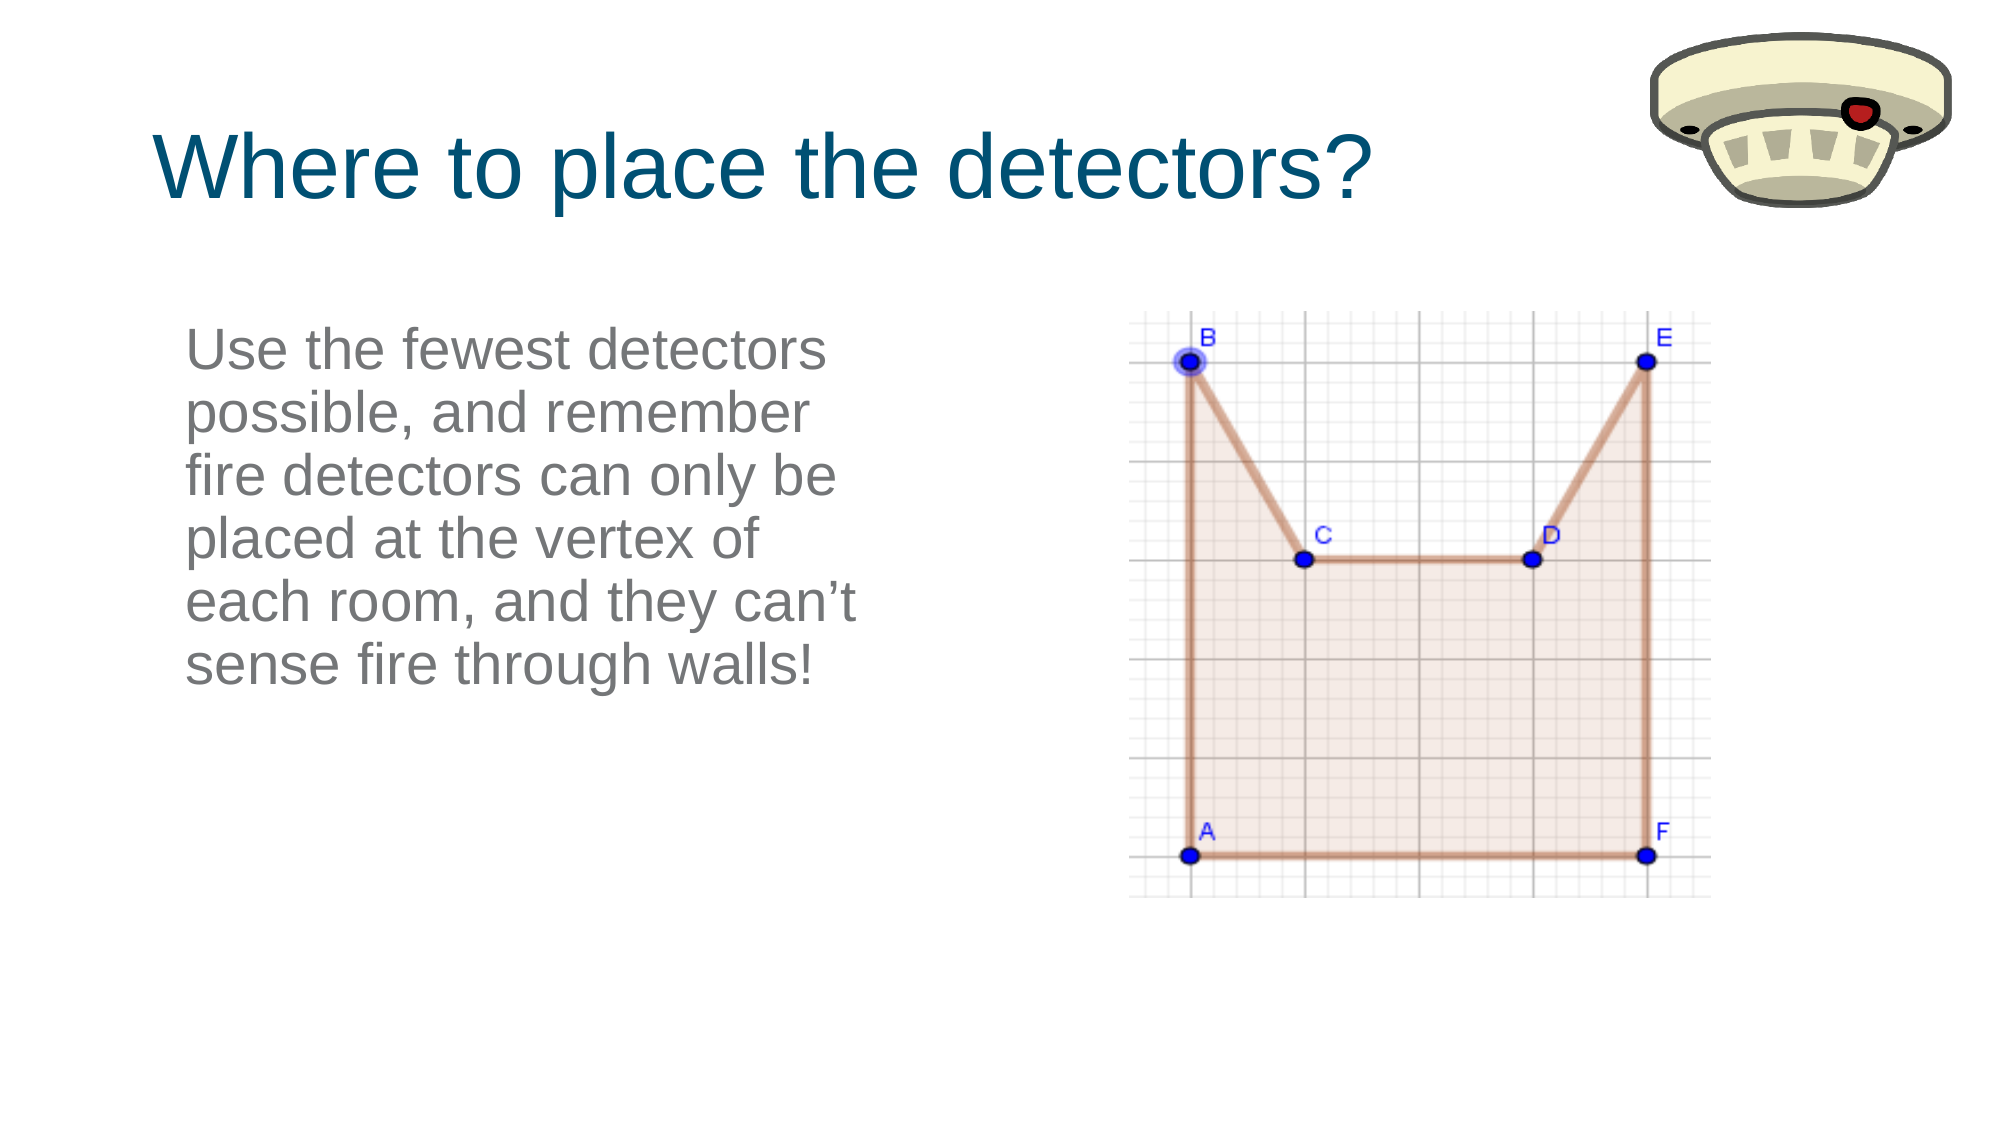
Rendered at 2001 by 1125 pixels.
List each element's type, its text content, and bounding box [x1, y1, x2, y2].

picture [1650, 32, 1952, 208]
title Where to place the detectors? [137, 59, 1863, 278]
list Use the fewest detectors possible, and remember fire detectors can only be placed at the vertex of each room, and they can’t sense fire through walls! [170, 311, 892, 726]
picture [1129, 311, 1711, 899]
